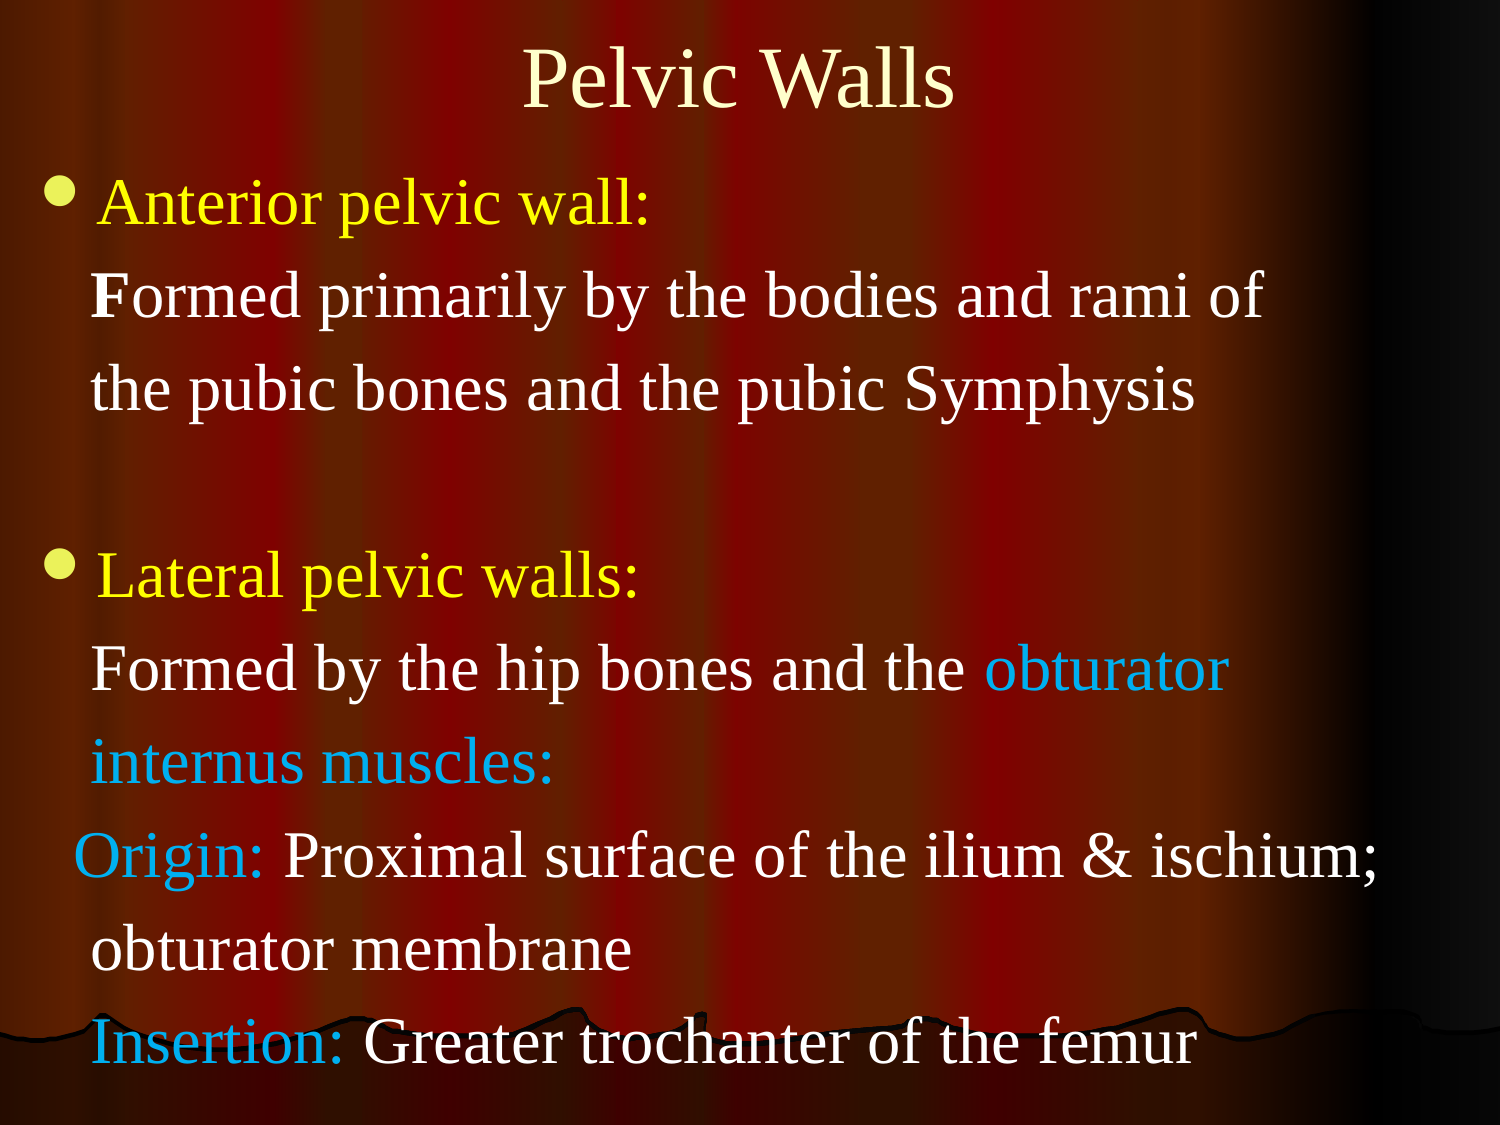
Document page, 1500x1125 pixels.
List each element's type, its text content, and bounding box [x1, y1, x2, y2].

list Anterior pelvic wall: Formed primarily by the bodies and rami of the pubic bones and the pubic Symphysis Lateral pelvic walls: Formed by the hip bones and the obturator internus muscles: Origin: Proximal surface of the ilium & ischium; obturator membrane Insertion: Greater trochanter of the femur [24, 149, 1476, 919]
title Pelvic Walls [74, 45, 1426, 101]
